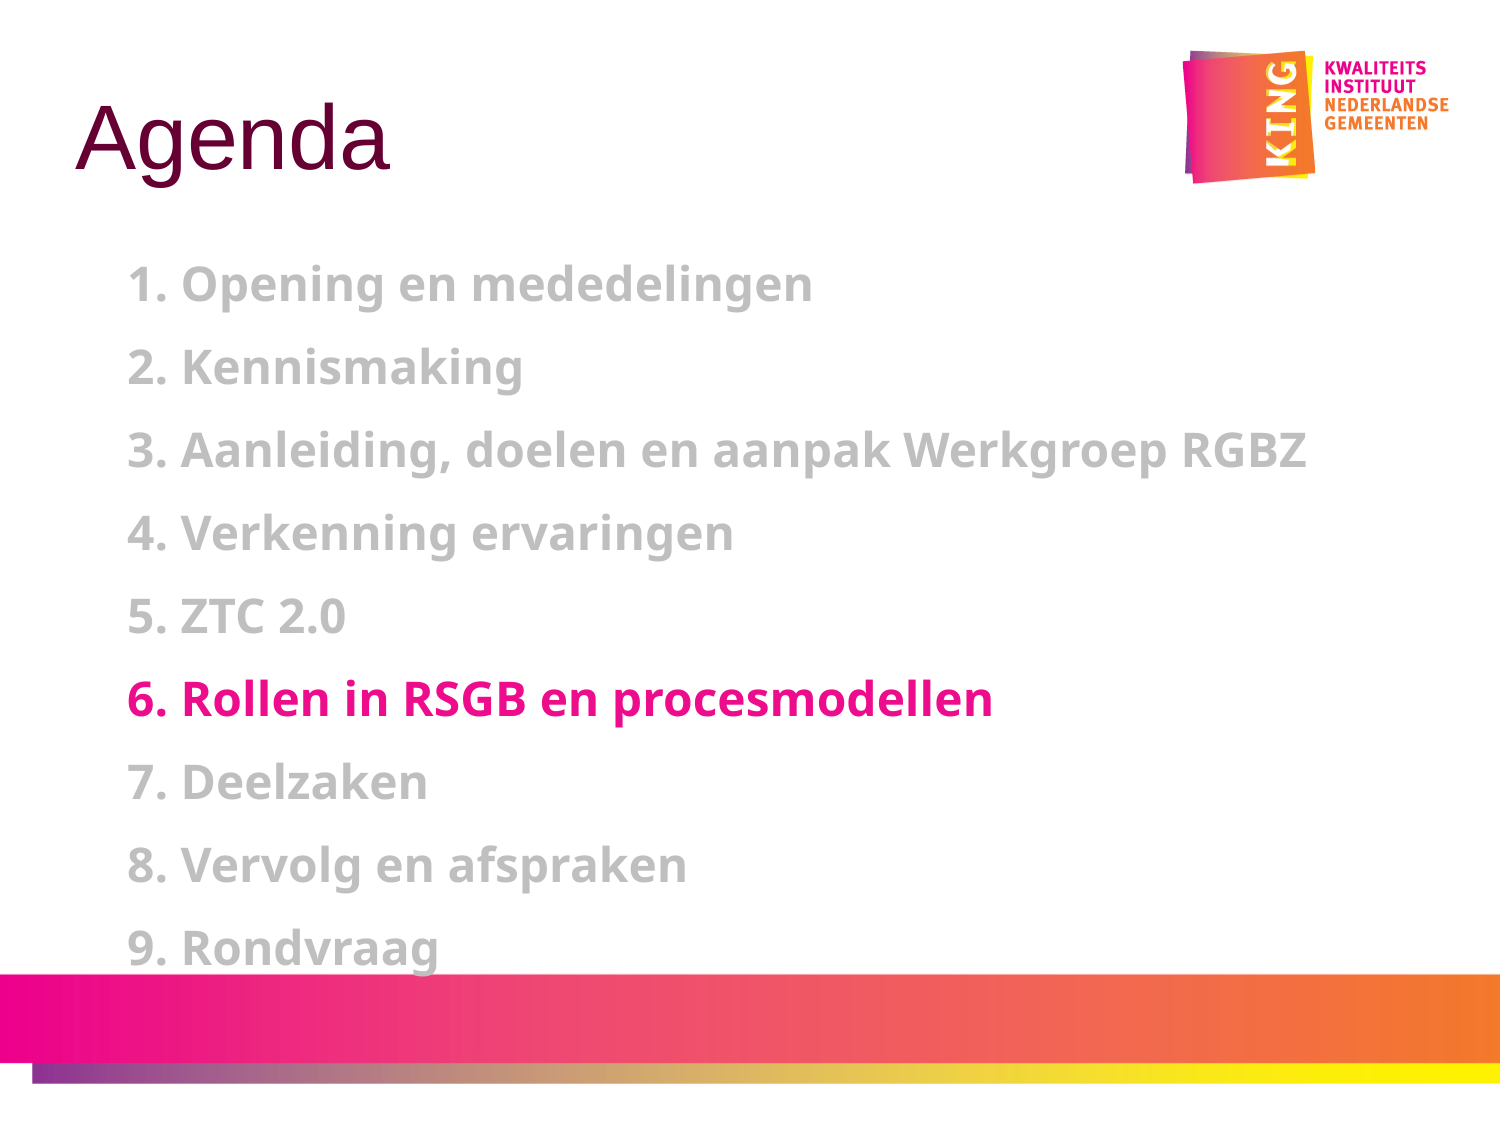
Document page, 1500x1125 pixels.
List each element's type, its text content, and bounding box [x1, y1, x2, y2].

title Agenda [74, 44, 1425, 233]
list 1. Opening en mededelingen 2. Kennismaking 3. Aanleiding, doelen en aanpak Werkgroep RGBZ 4. Verkenning ervaringen 5. ZTC 2.0 6. Rollen in RSGB en procesmodellen 7. Deelzaken 8. Vervolg en afspraken 9. Rondvraag [111, 245, 1500, 989]
picture [0, 0, 1500, 1125]
